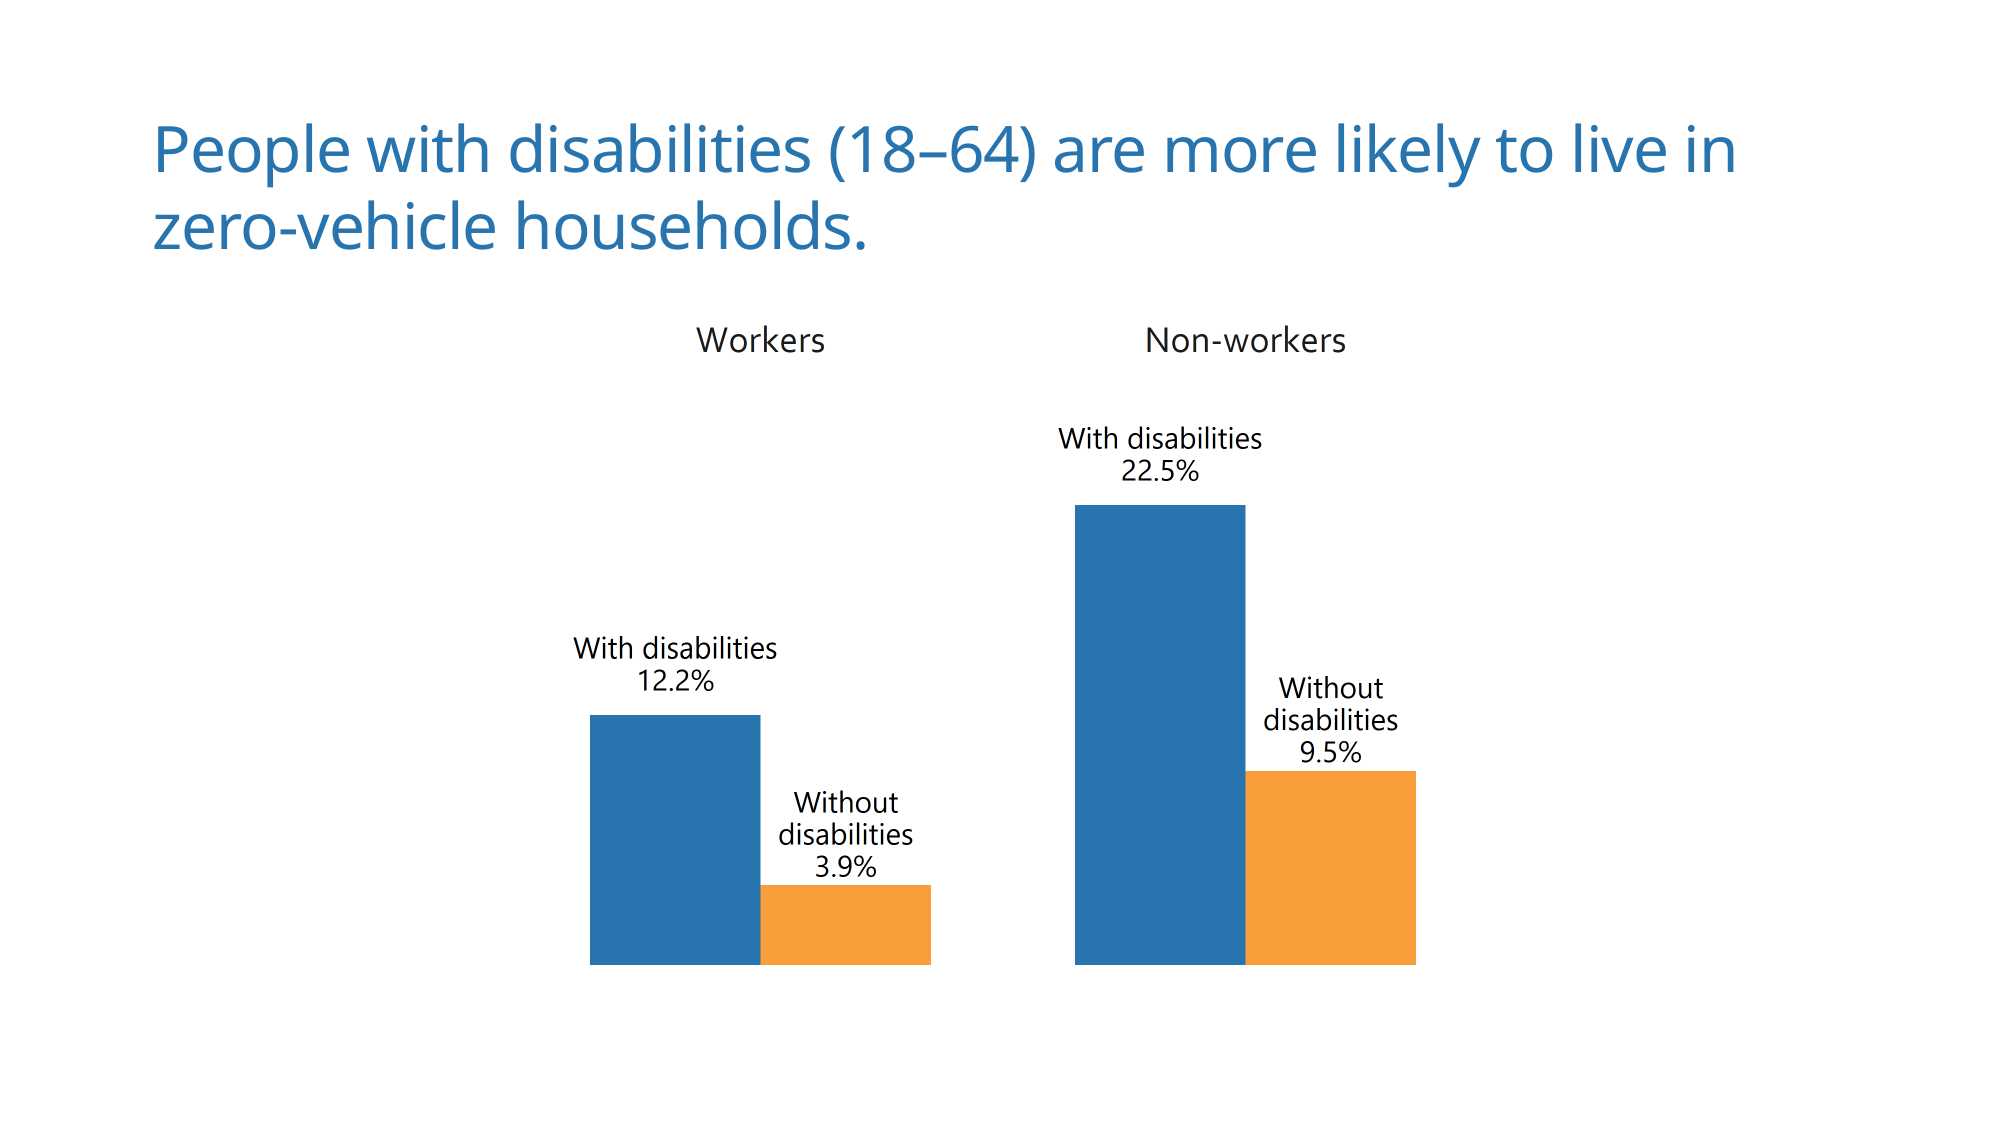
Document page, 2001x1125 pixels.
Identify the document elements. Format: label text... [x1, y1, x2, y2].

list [512, 299, 1488, 1014]
title People with disabilities (18–64) are more likely to live in zero-vehicle households. [137, 100, 1863, 271]
